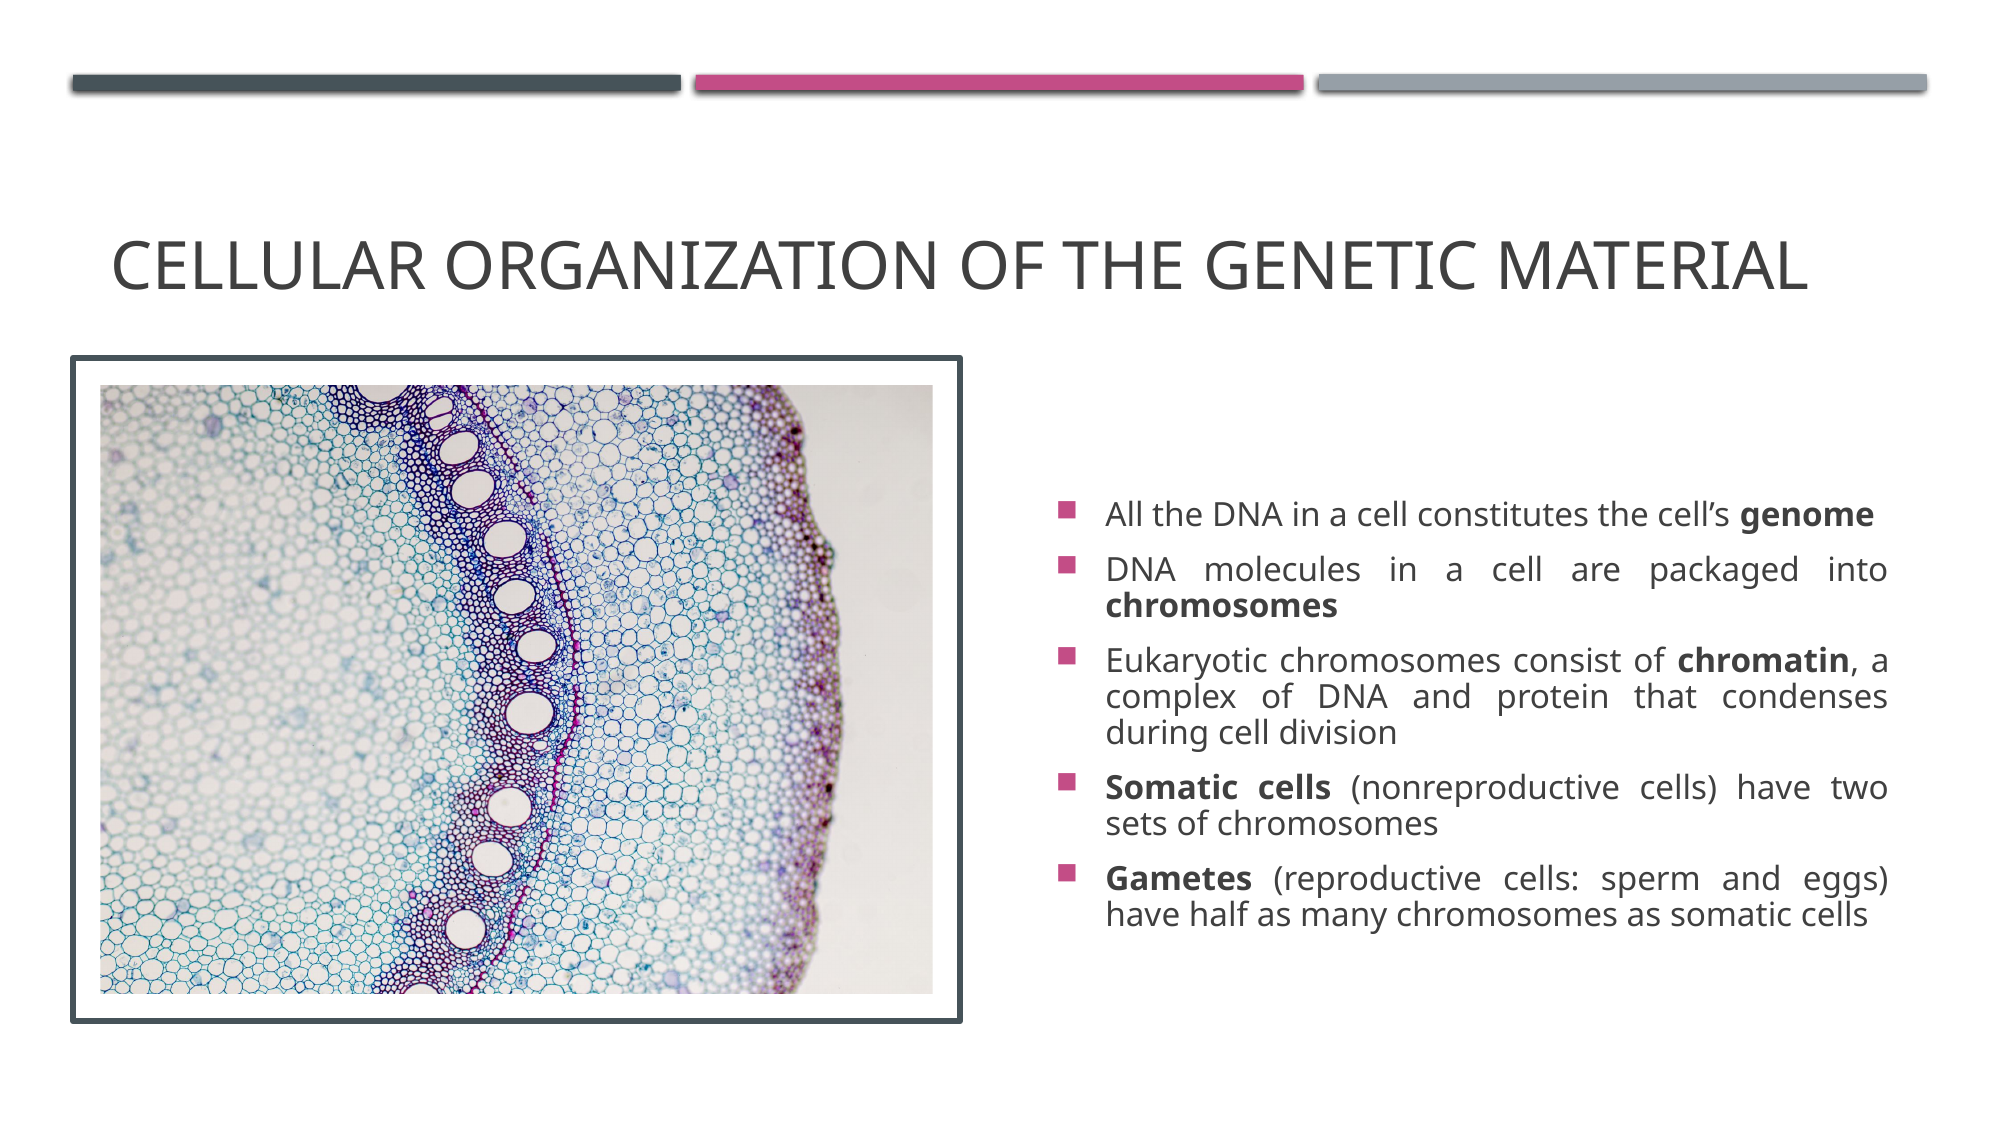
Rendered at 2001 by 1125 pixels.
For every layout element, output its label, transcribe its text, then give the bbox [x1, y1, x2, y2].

text_box [72, 74, 682, 92]
text_box [1318, 73, 1928, 92]
text_box [71, 356, 962, 1023]
list All the DNA in a cell constitutes the cell’s genome DNA molecules in a cell are packaged into chromosomes Eukaryotic chromosomes consist of chromatin, a complex of DNA and protein that condenses during cell division Somatic cells (nonreproductive cells) have two sets of chromosomes Gametes (reproductive cells: sperm and eggs) have half as many chromosomes as somatic cells [1040, 383, 1905, 1048]
text_box [695, 74, 1304, 91]
title Cellular Organization of the Genetic Material [95, 115, 1905, 311]
picture [99, 384, 934, 995]
